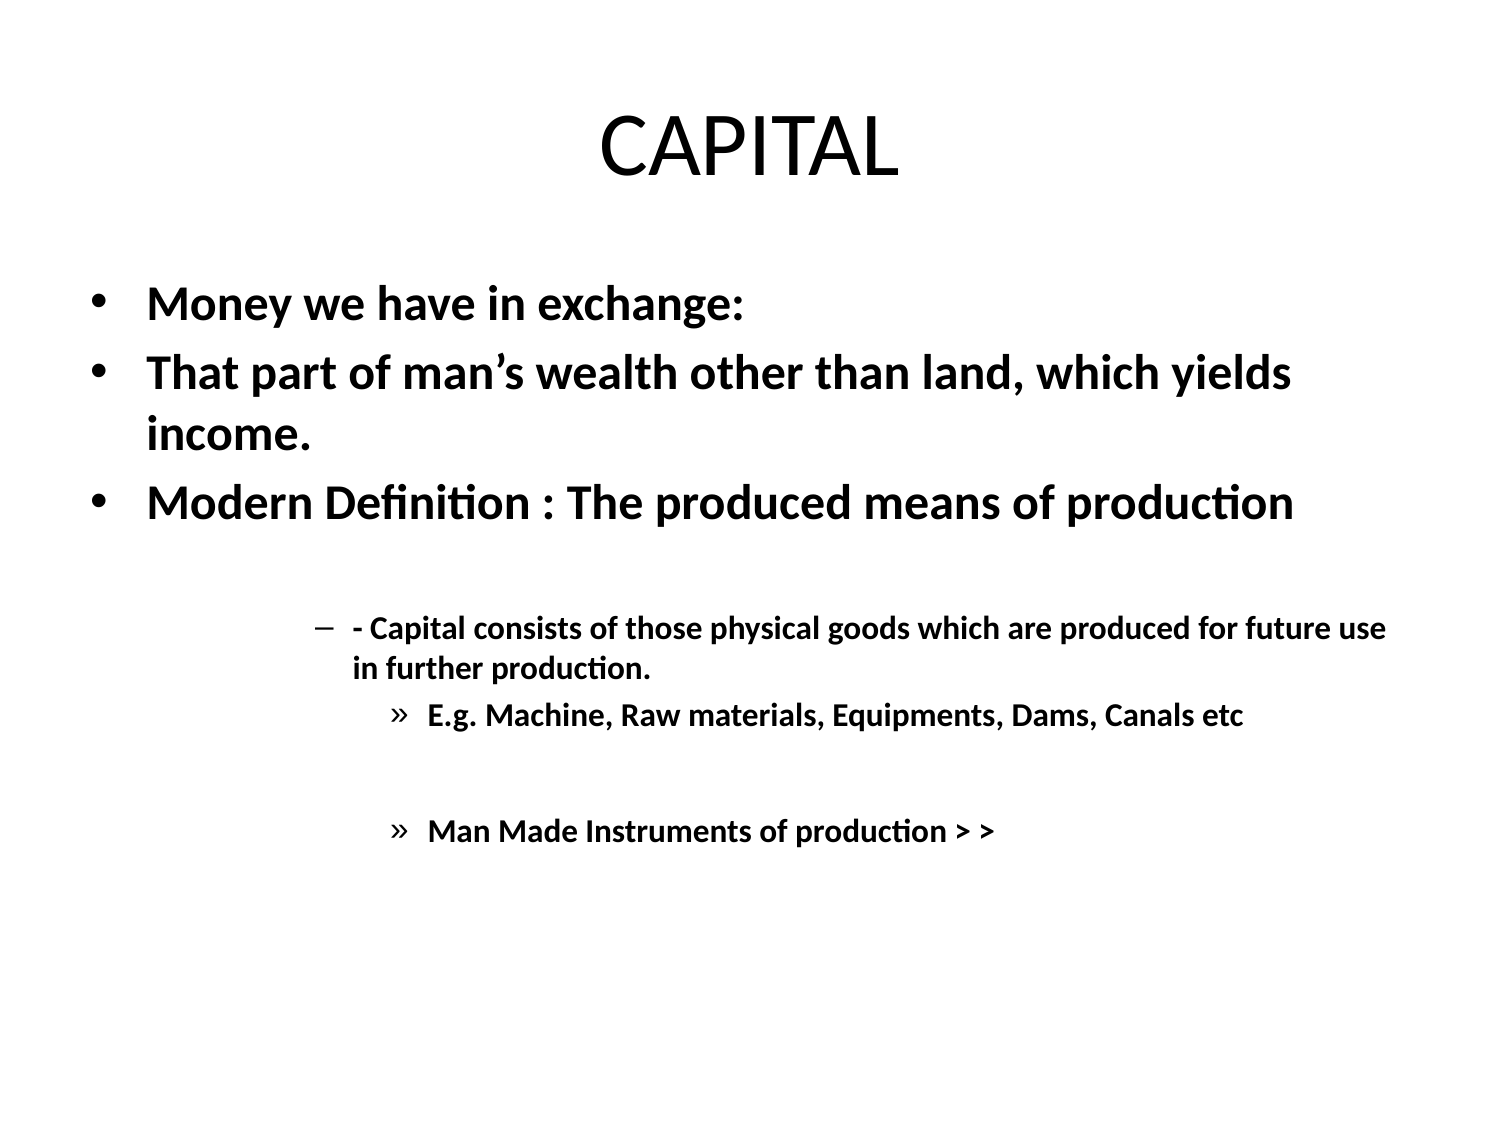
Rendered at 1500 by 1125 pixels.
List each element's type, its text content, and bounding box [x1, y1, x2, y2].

title CAPITAL [75, 45, 1425, 233]
list Money we have in exchange: That part of man’s wealth other than land, which yields income. Modern Definition : The produced means of production - Capital consists of those physical goods which are produced for future use in further production. E.g. Machine, Raw materials, Equipments, Dams, Canals etc Man Made Instruments of production > > [75, 262, 1425, 1005]
